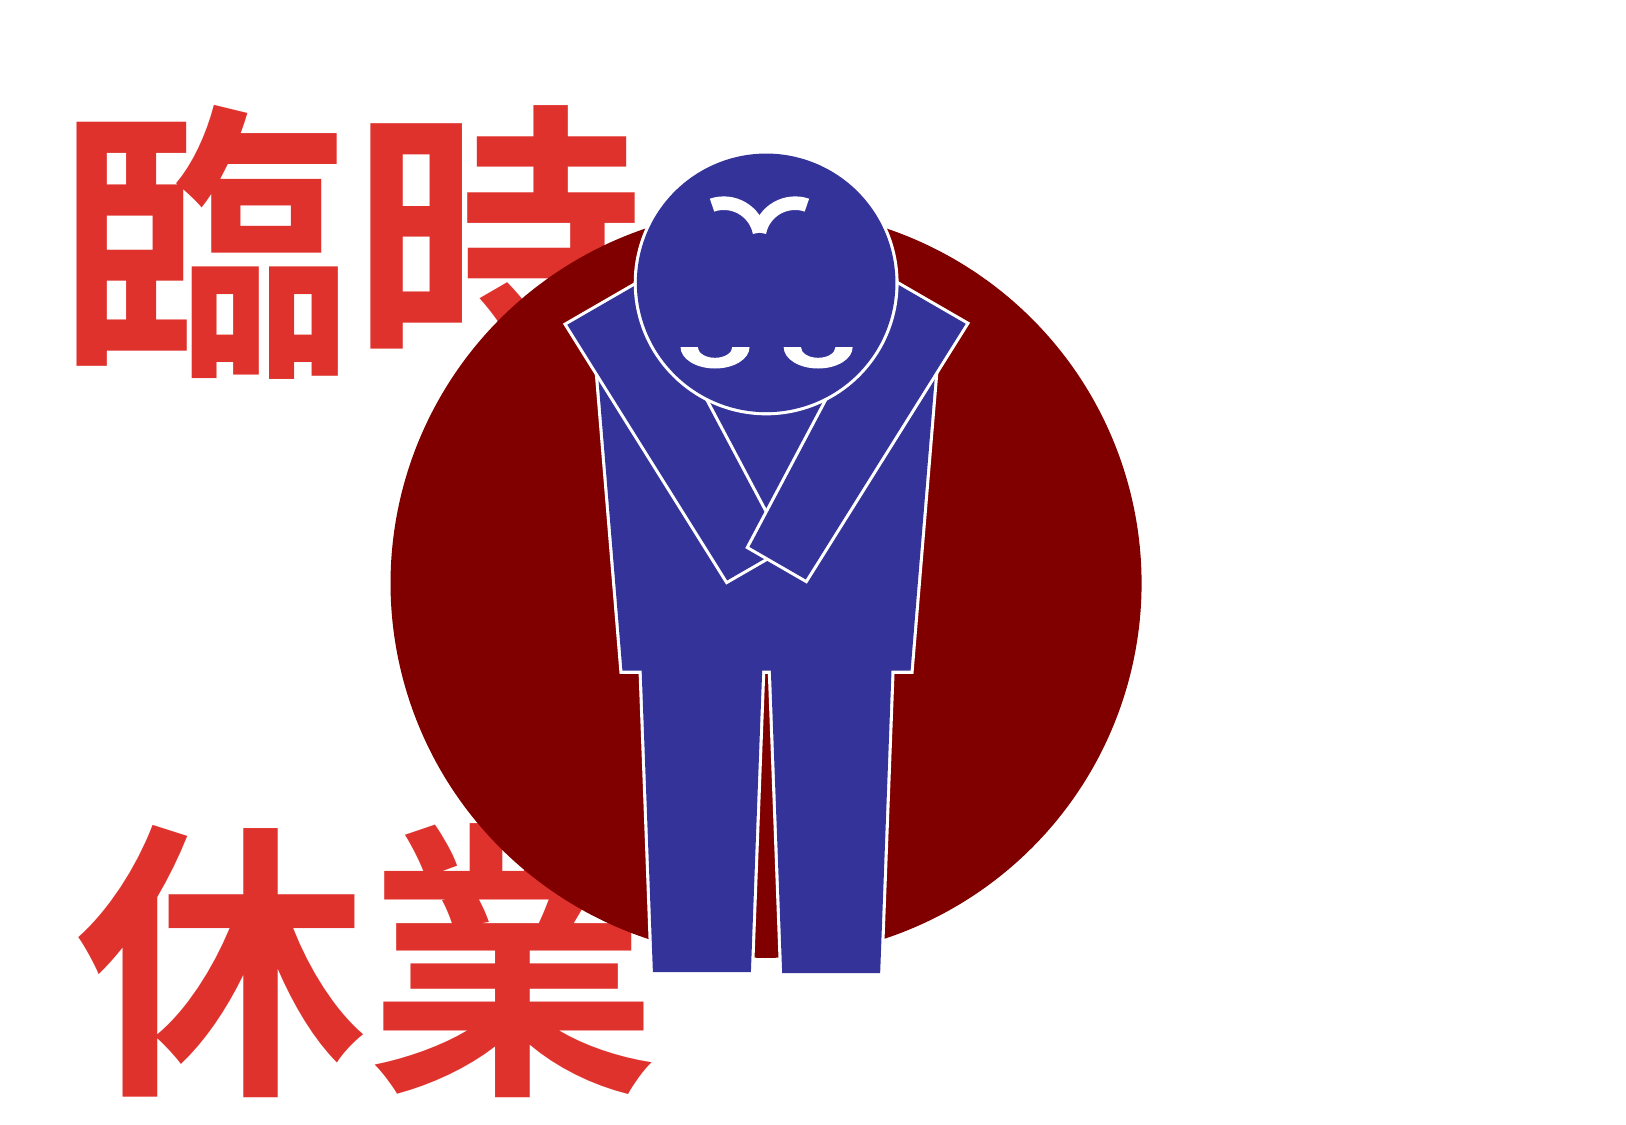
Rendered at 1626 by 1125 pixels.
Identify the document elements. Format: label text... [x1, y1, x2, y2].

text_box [390, 153, 1142, 974]
text_box 休業 [60, 772, 1596, 1125]
text_box 臨時 [44, 54, 1581, 420]
